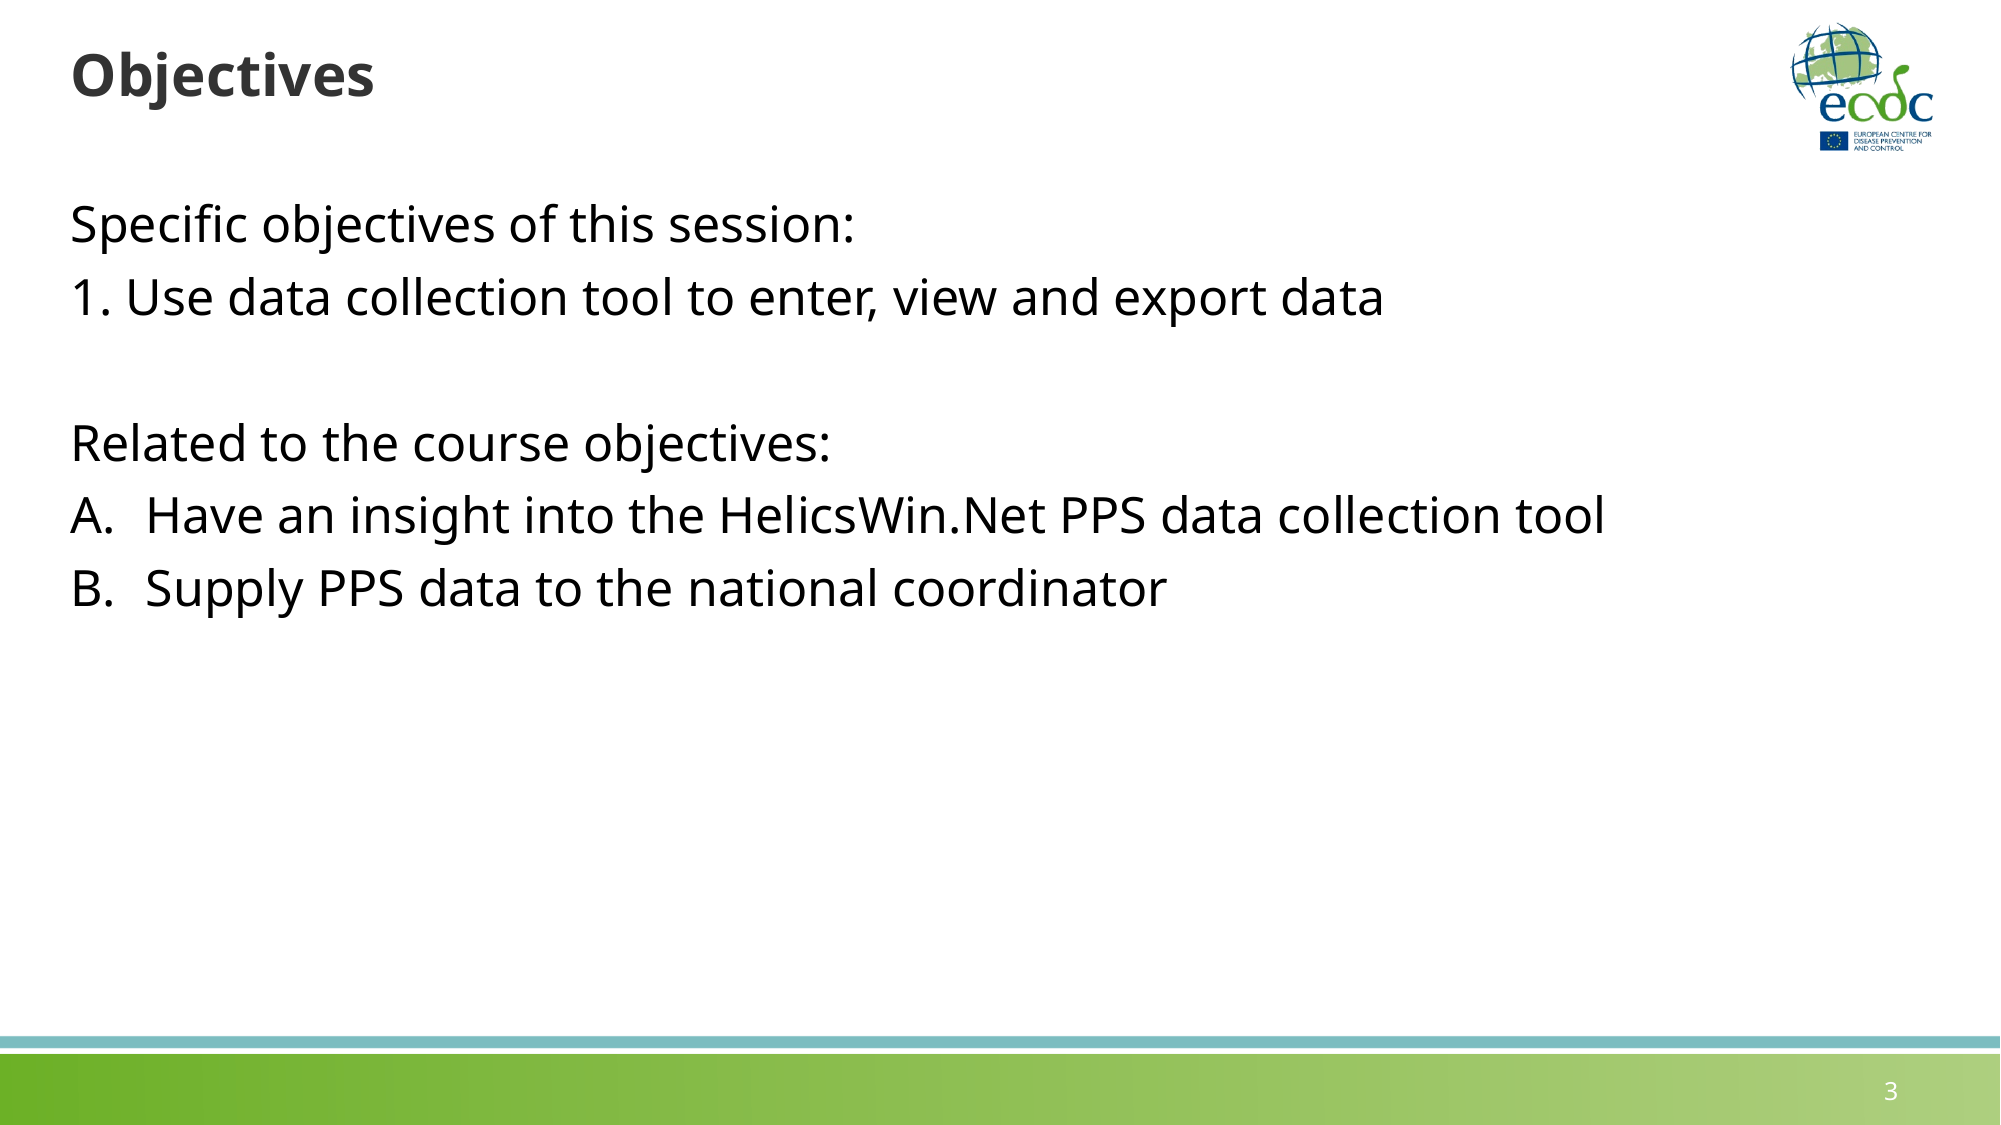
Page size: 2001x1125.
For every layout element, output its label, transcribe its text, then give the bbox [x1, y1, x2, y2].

title Objectives [70, 46, 1764, 177]
picture [0, 0, 2000, 1125]
list Specific objectives of this session: 1. Use data collection tool to enter, view and export data Related to the course objectives: Have an insight into the HelicsWin.Net PPS data collection tool Supply PPS data to the national coordinator [70, 199, 1936, 1025]
slide_number 3 [1494, 1062, 1914, 1123]
